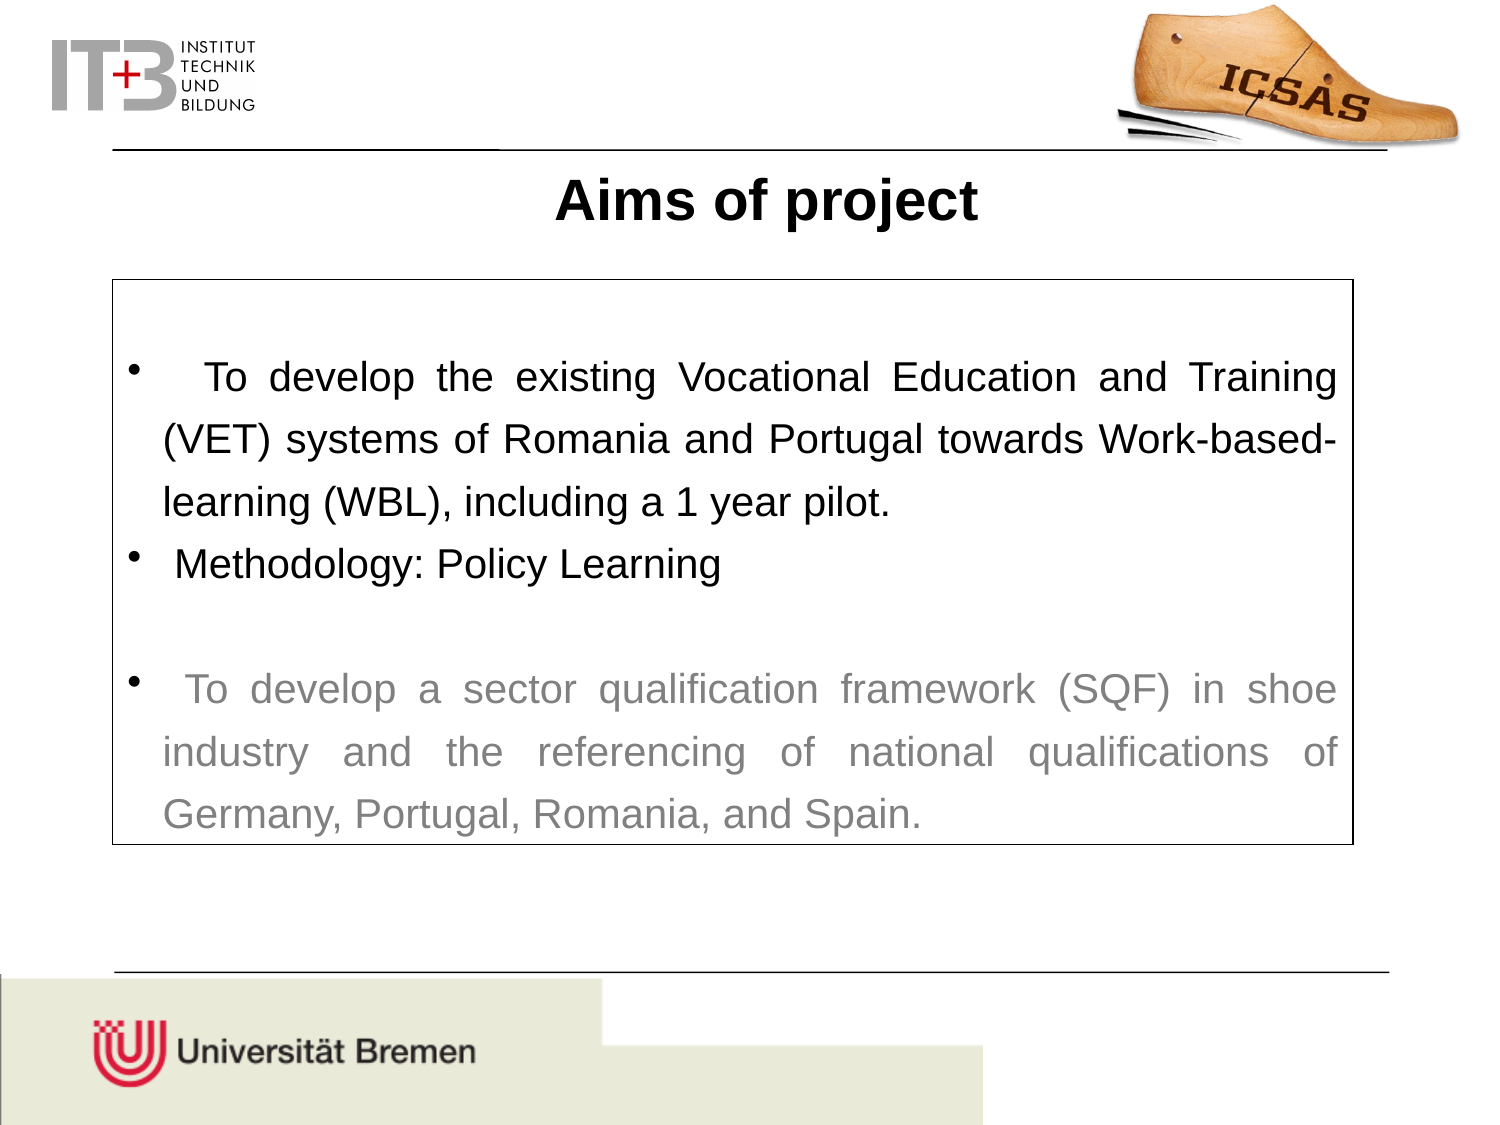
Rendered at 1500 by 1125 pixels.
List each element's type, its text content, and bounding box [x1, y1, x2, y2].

text_box Aims of project [539, 155, 995, 240]
picture [1111, 2, 1464, 153]
picture [52, 40, 255, 111]
text_box To develop the existing Vocational Education and Training (VET) systems of Romania and Portugal towards Work-based-learning (WBL), including a 1 year pilot. Methodology: Policy Learning To develop a sector qualification framework (SQF) in shoe industry and the referencing of national qualifications of Germany, Portugal, Romania, and Spain. [112, 279, 1354, 845]
picture [0, 974, 983, 1125]
